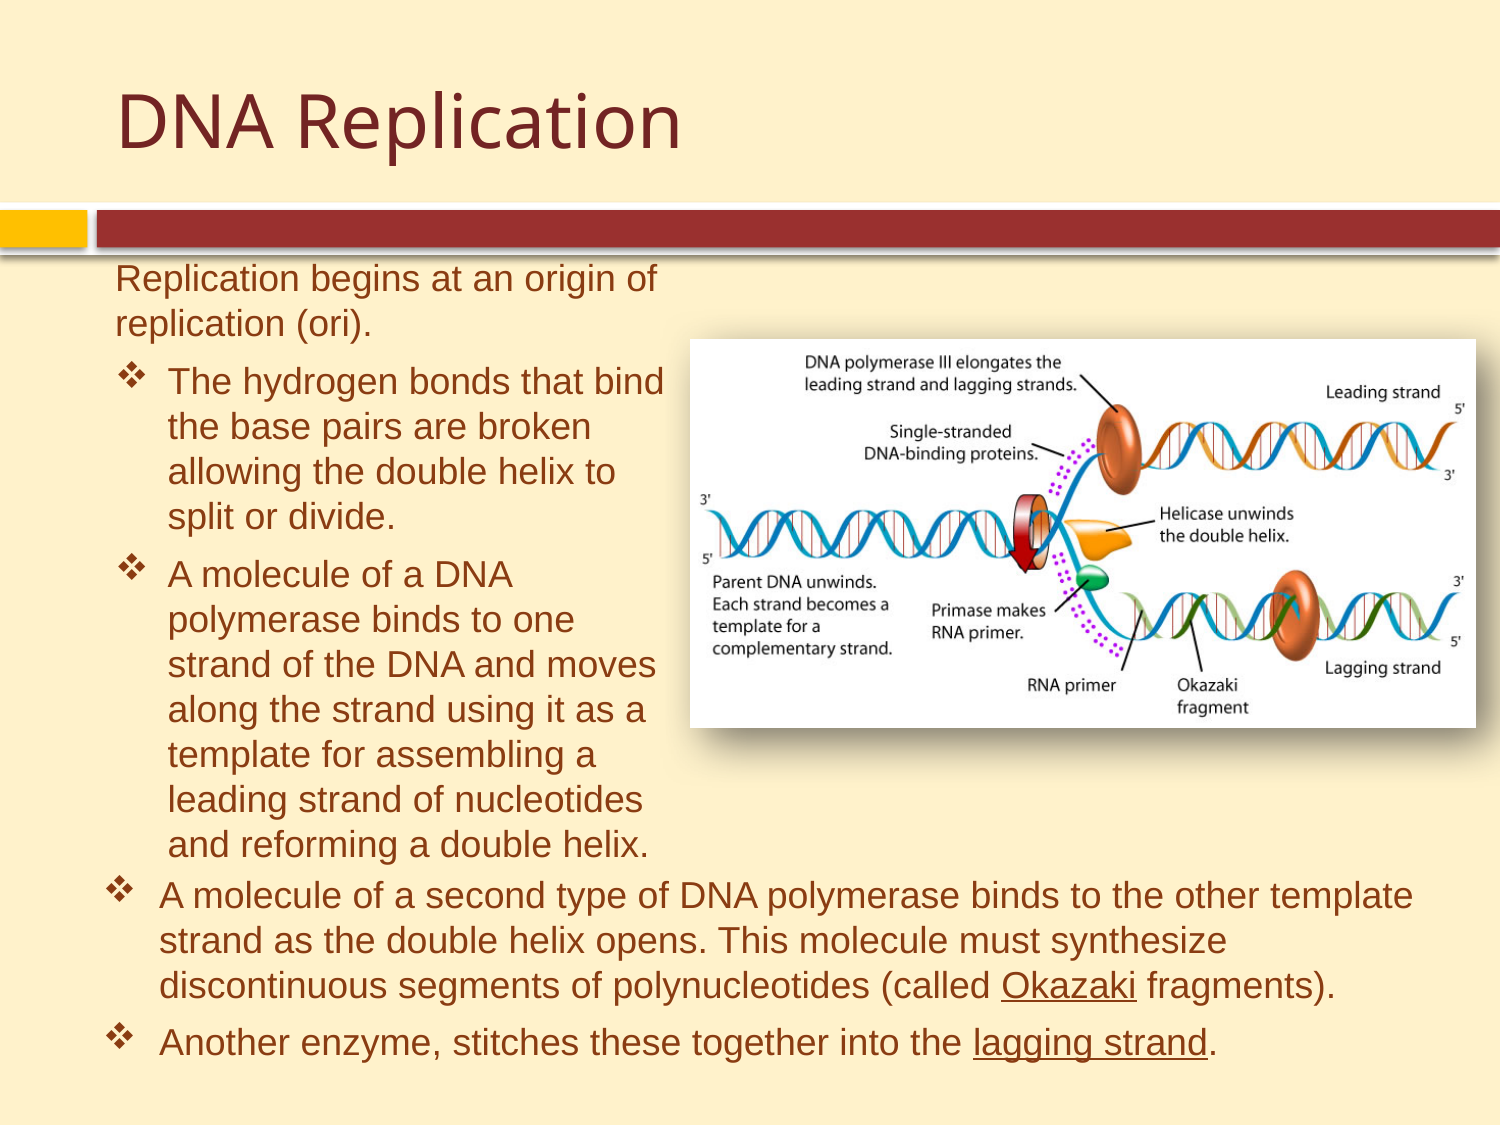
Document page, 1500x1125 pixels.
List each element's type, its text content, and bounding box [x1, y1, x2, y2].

picture [689, 339, 1476, 729]
text_box A molecule of a second type of DNA polymerase binds to the other template strand as the double helix opens. This molecule must synthesize discontinuous segments of polynucleotides (called Okazaki fragments). Another enzyme, stitches these together into the lagging strand. [88, 863, 1452, 1071]
list Replication begins at an origin of replication (ori). The hydrogen bonds that bind the base pairs are broken allowing the double helix to split or divide. A molecule of a DNA polymerase binds to one strand of the DNA and moves along the strand using it as a template for assembling a leading strand of nucleotides and reforming a double helix. [100, 247, 702, 843]
title DNA Replication [100, 37, 1438, 200]
